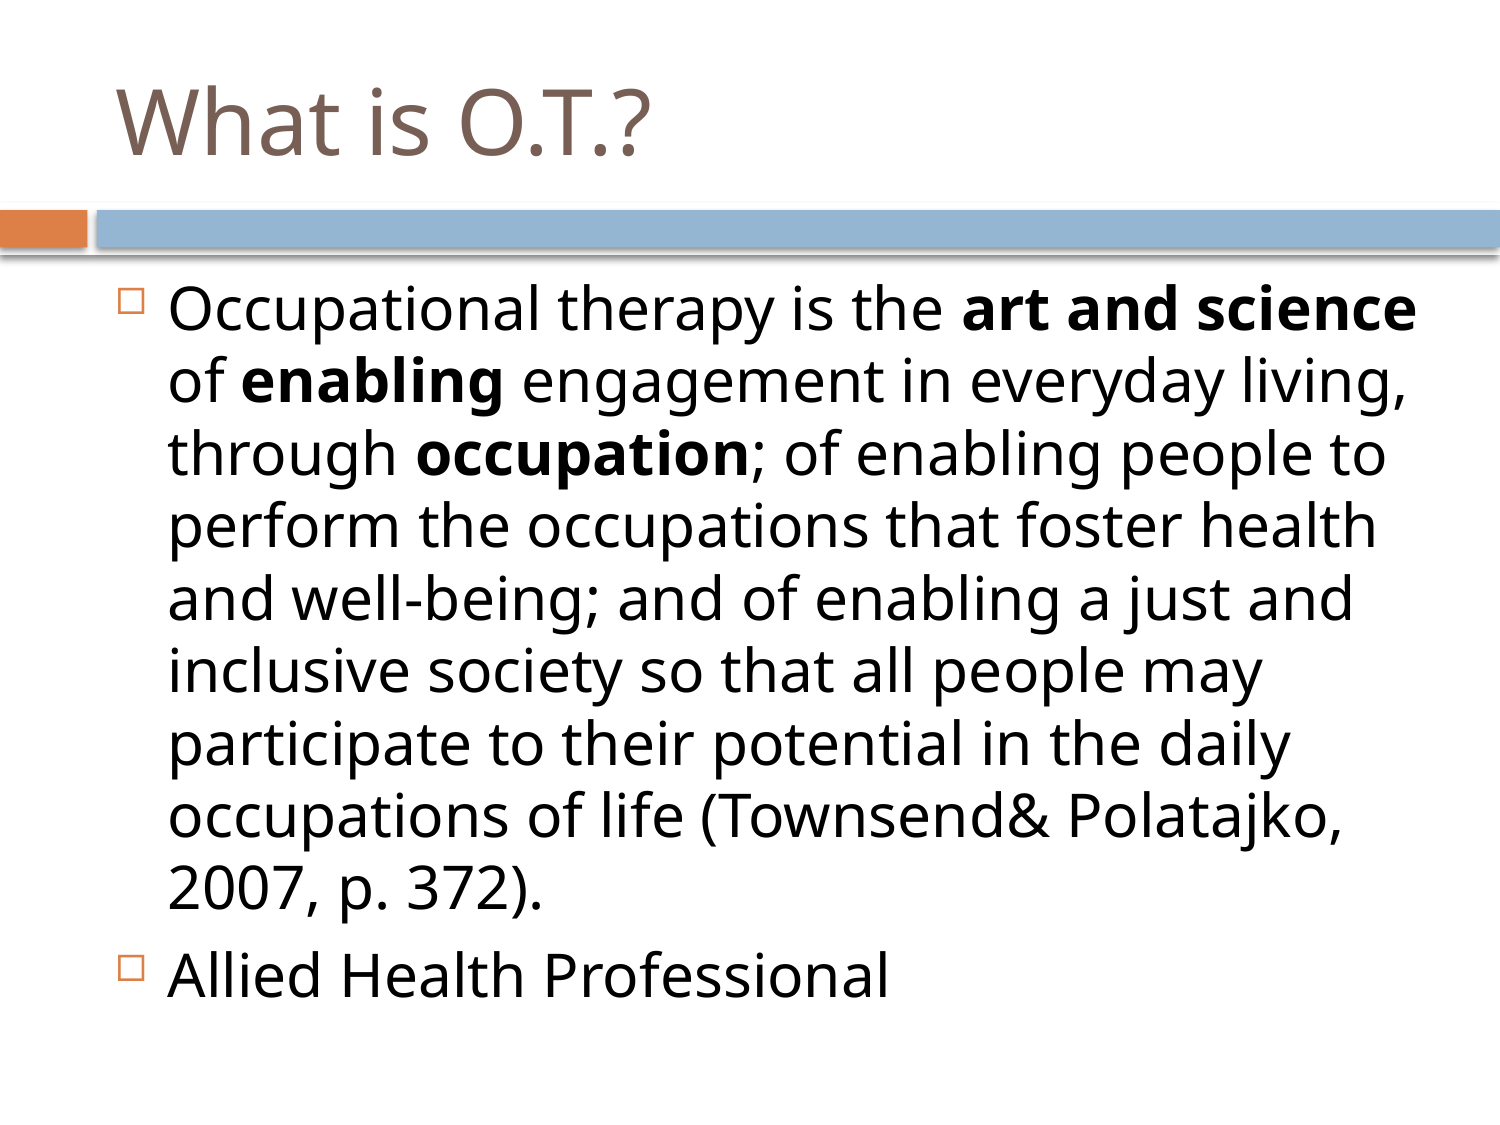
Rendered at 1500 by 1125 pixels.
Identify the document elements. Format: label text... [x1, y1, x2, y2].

title What is O.T.? [100, 37, 1438, 200]
list Occupational therapy is the art and science of enabling engagement in everyday living, through occupation; of enabling people to perform the occupations that foster health and well-being; and of enabling a just and inclusive society so that all people may participate to their potential in the daily occupations of life (Townsend& Polatajko, 2007, p. 372). Allied Health Professional [100, 262, 1438, 1000]
